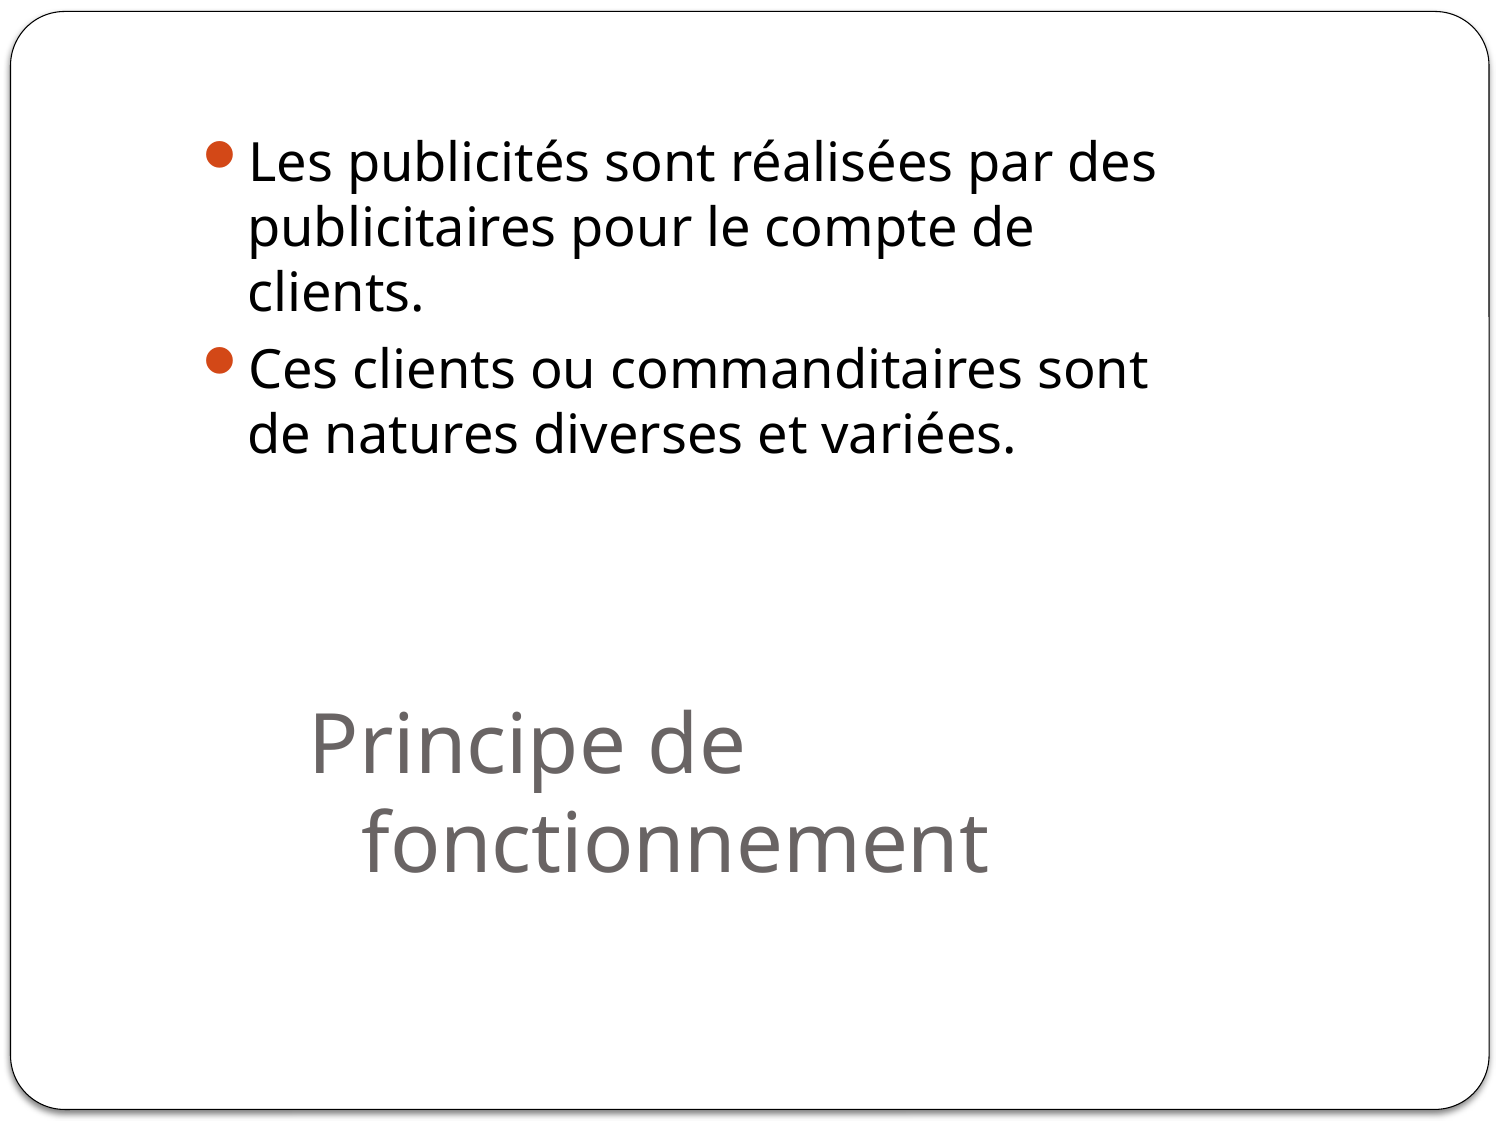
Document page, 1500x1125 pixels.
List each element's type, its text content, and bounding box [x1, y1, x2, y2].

list Les publicités sont réalisées par des publicitaires pour le compte de clients. Ces clients ou commanditaires sont de natures diverses et variées. [187, 120, 1238, 691]
title Principe de fonctionnement [294, 717, 1363, 905]
